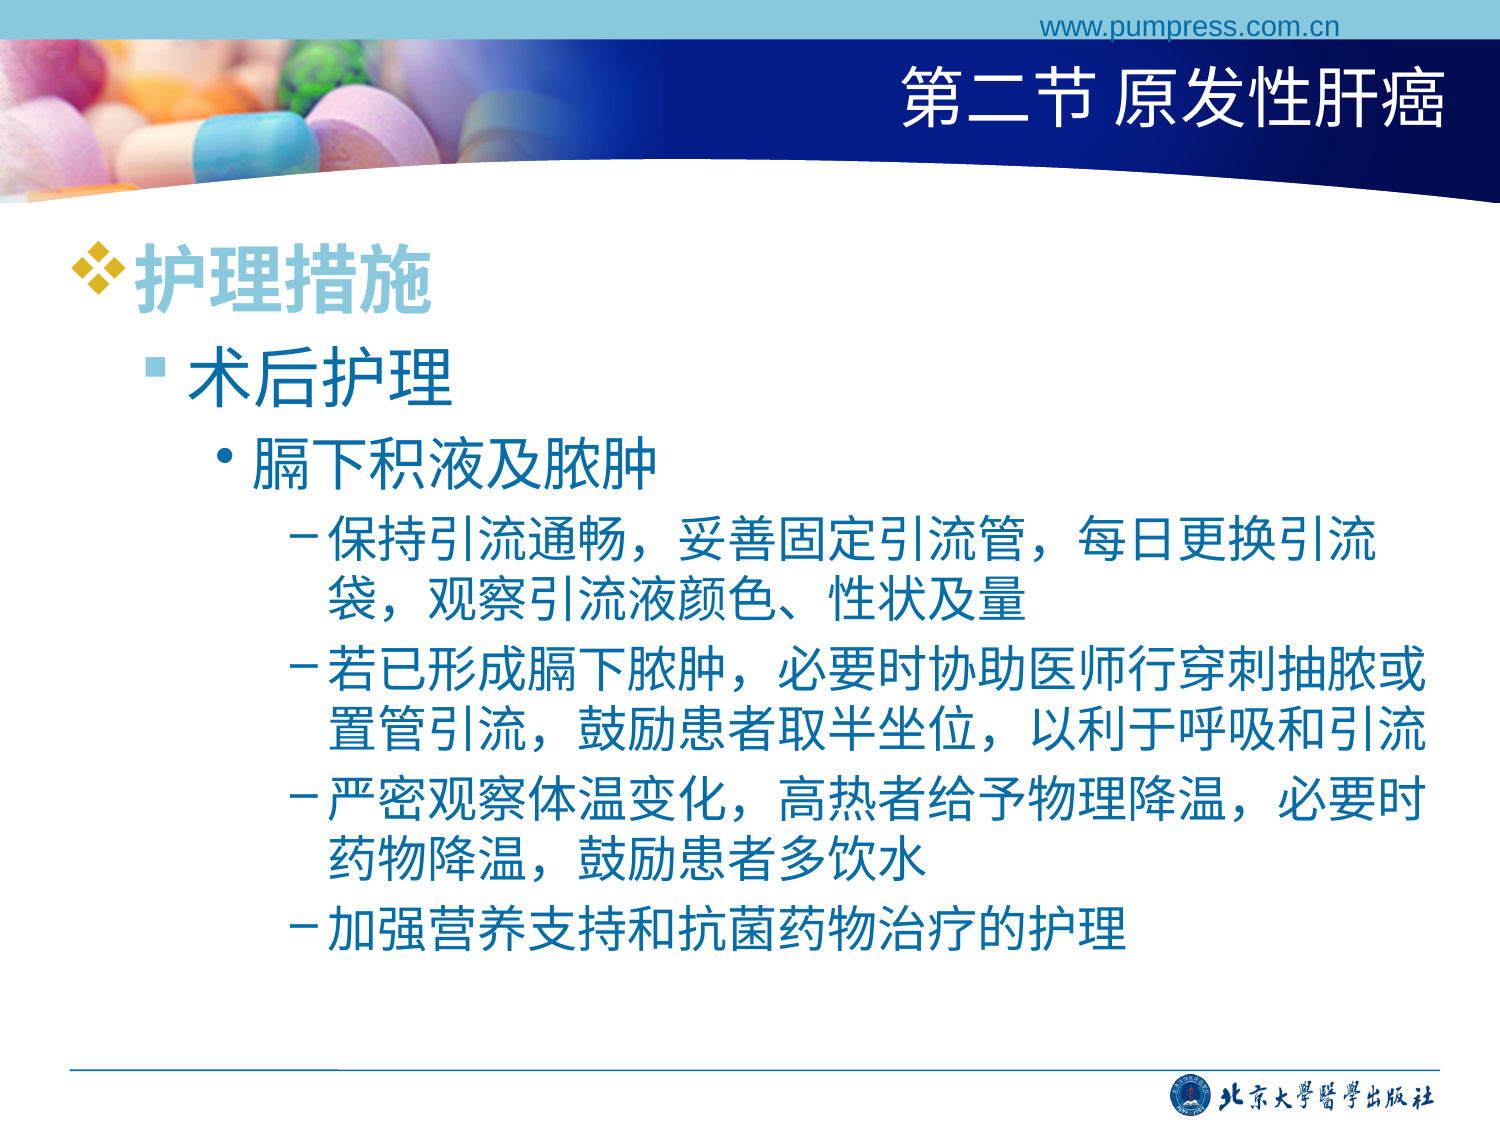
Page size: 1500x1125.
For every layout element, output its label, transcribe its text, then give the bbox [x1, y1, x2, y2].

picture [0, 40, 1500, 203]
title 第二节 原发性肝癌 [137, 49, 1463, 143]
slide_number www.pumpress.com.cn [1025, 0, 1463, 38]
list 护理措施 术后护理 膈下积液及脓肿 保持引流通畅，妥善固定引流管，每日更换引流袋，观察引流液颜色、性状及量 若已形成膈下脓肿，必要时协助医师行穿刺抽脓或置管引流，鼓励患者取半坐位，以利于呼吸和引流 严密观察体温变化，高热者给予物理降温，必要时药物降温，鼓励患者多饮水 加强营养支持和抗菌药物治疗的护理 [49, 224, 1463, 1026]
picture [1170, 1074, 1436, 1118]
